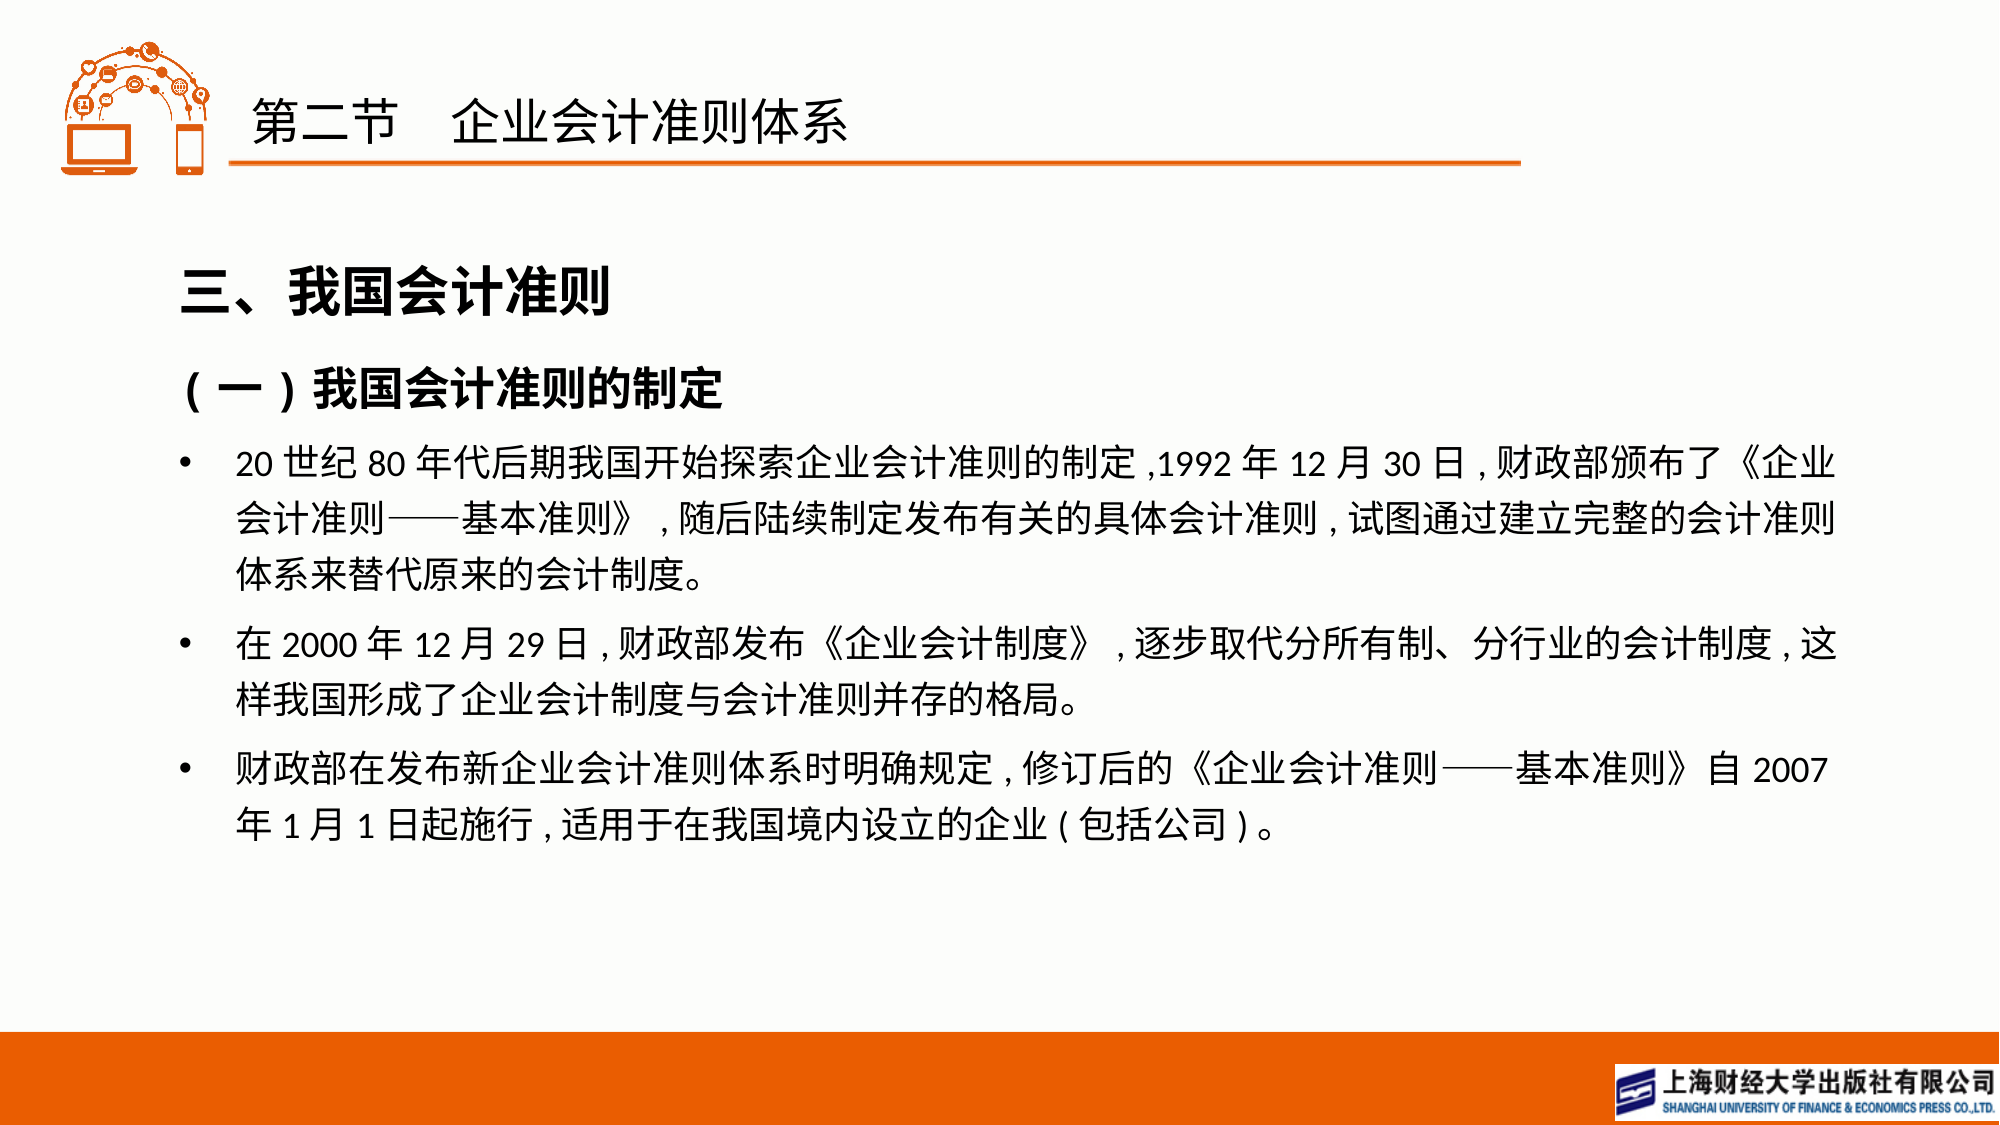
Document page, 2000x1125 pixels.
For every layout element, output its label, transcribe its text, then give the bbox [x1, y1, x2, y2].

title 第二节 企业会计准则体系 [235, 82, 1605, 189]
list 三、我国会计准则 (一)我国会计准则的制定 20世纪80年代后期我国开始探索企业会计准则的制定,1992年12月30日,财政部颁布了《企业会计准则——基本准则》,随后陆续制定发布有关的具体会计准则,试图通过建立完整的会计准则体系来替代原来的会计制度。 在2000年12月29日,财政部发布《企业会计制度》,逐步取代分所有制、分行业的会计制度,这样我国形成了企业会计制度与会计准则并存的格局。 财政部在发布新企业会计准则体系时明确规定,修订后的《企业会计准则——基本准则》自2007年1月1日起施行,适用于在我国境内设立的企业(包括公司)。 [163, 227, 1853, 1049]
picture [0, 0, 2000, 1125]
